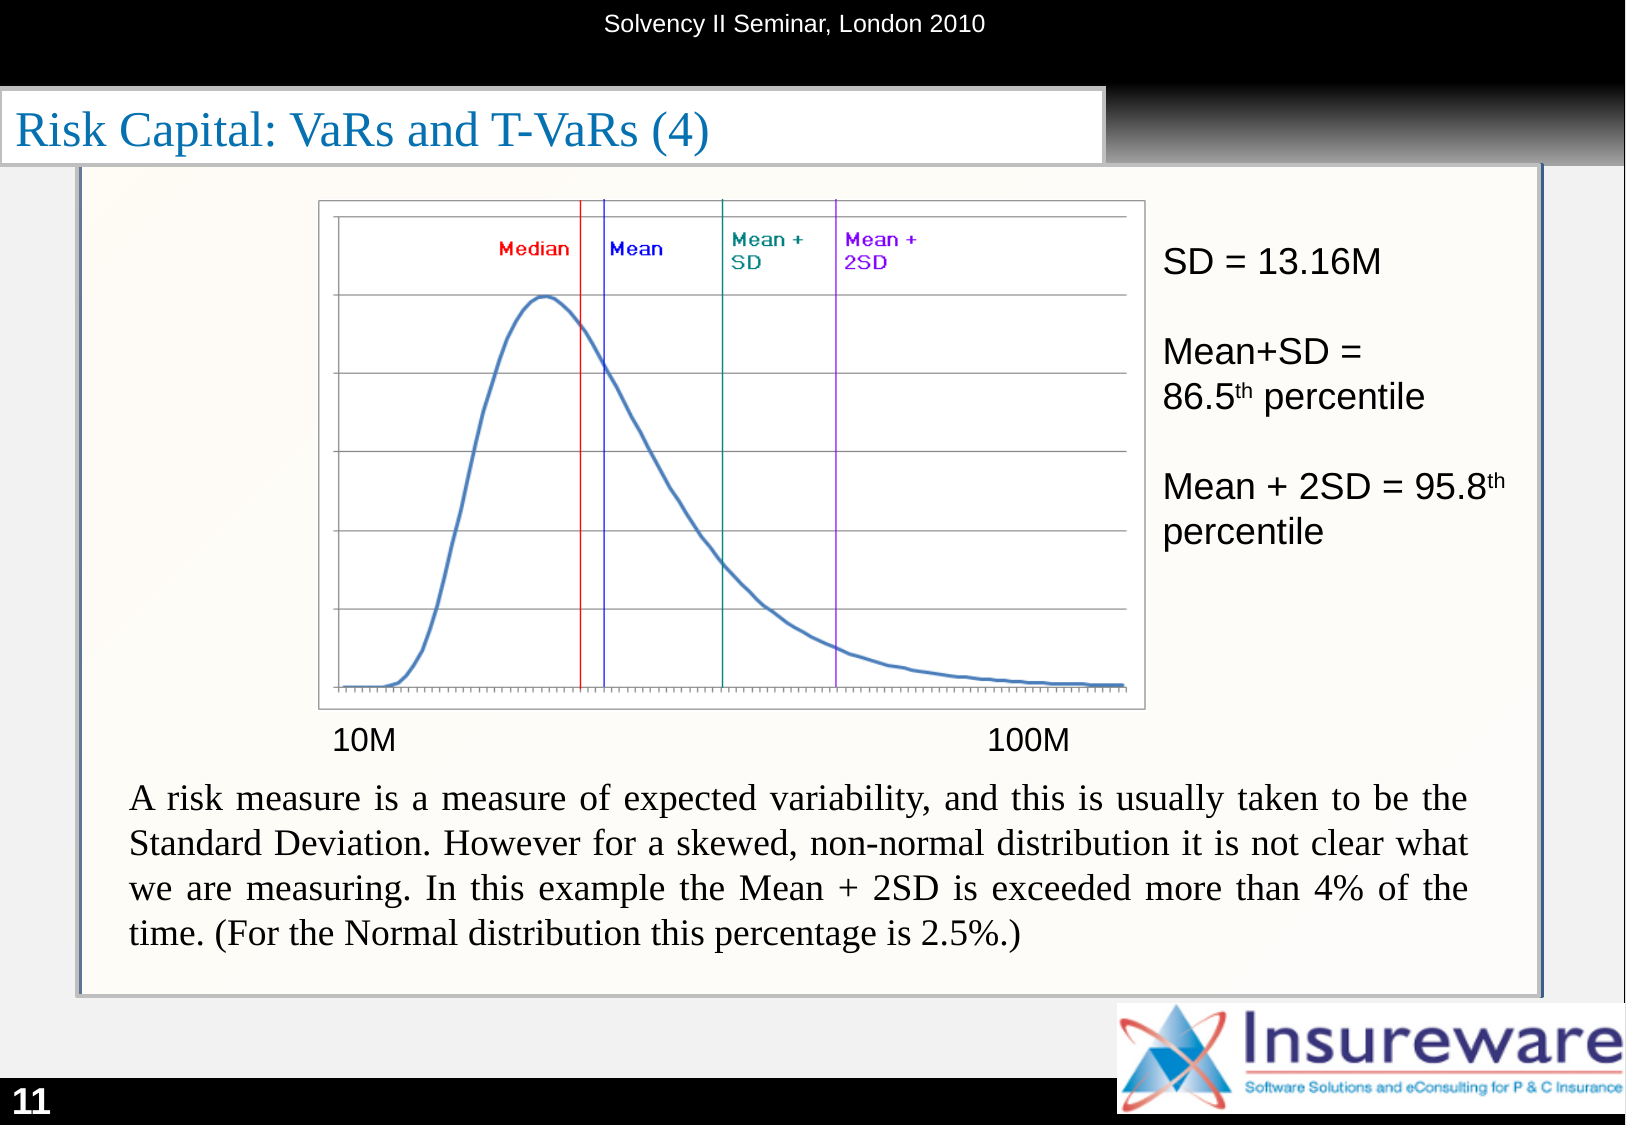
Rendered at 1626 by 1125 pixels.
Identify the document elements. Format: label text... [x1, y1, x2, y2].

text_box A risk measure is a measure of expected variability, and this is usually taken to be the Standard Deviation. However for a skewed, non-normal distribution it is not clear what we are measuring. In this example the Mean + 2SD is exceeded more than 4% of the time. (For the Normal distribution this percentage is 2.5%.) [114, 766, 1486, 961]
title Risk Capital: VaRs and T-VaRs (4) [0, 86, 1106, 167]
picture [317, 198, 1148, 712]
text_box 10M 100M [317, 710, 1181, 766]
list [75, 163, 1541, 998]
text_box SD = 13.16M Mean+SD = 86.5th percentile Mean + 2SD = 95.8th percentile [1152, 229, 1540, 560]
picture [1117, 1003, 1625, 1114]
